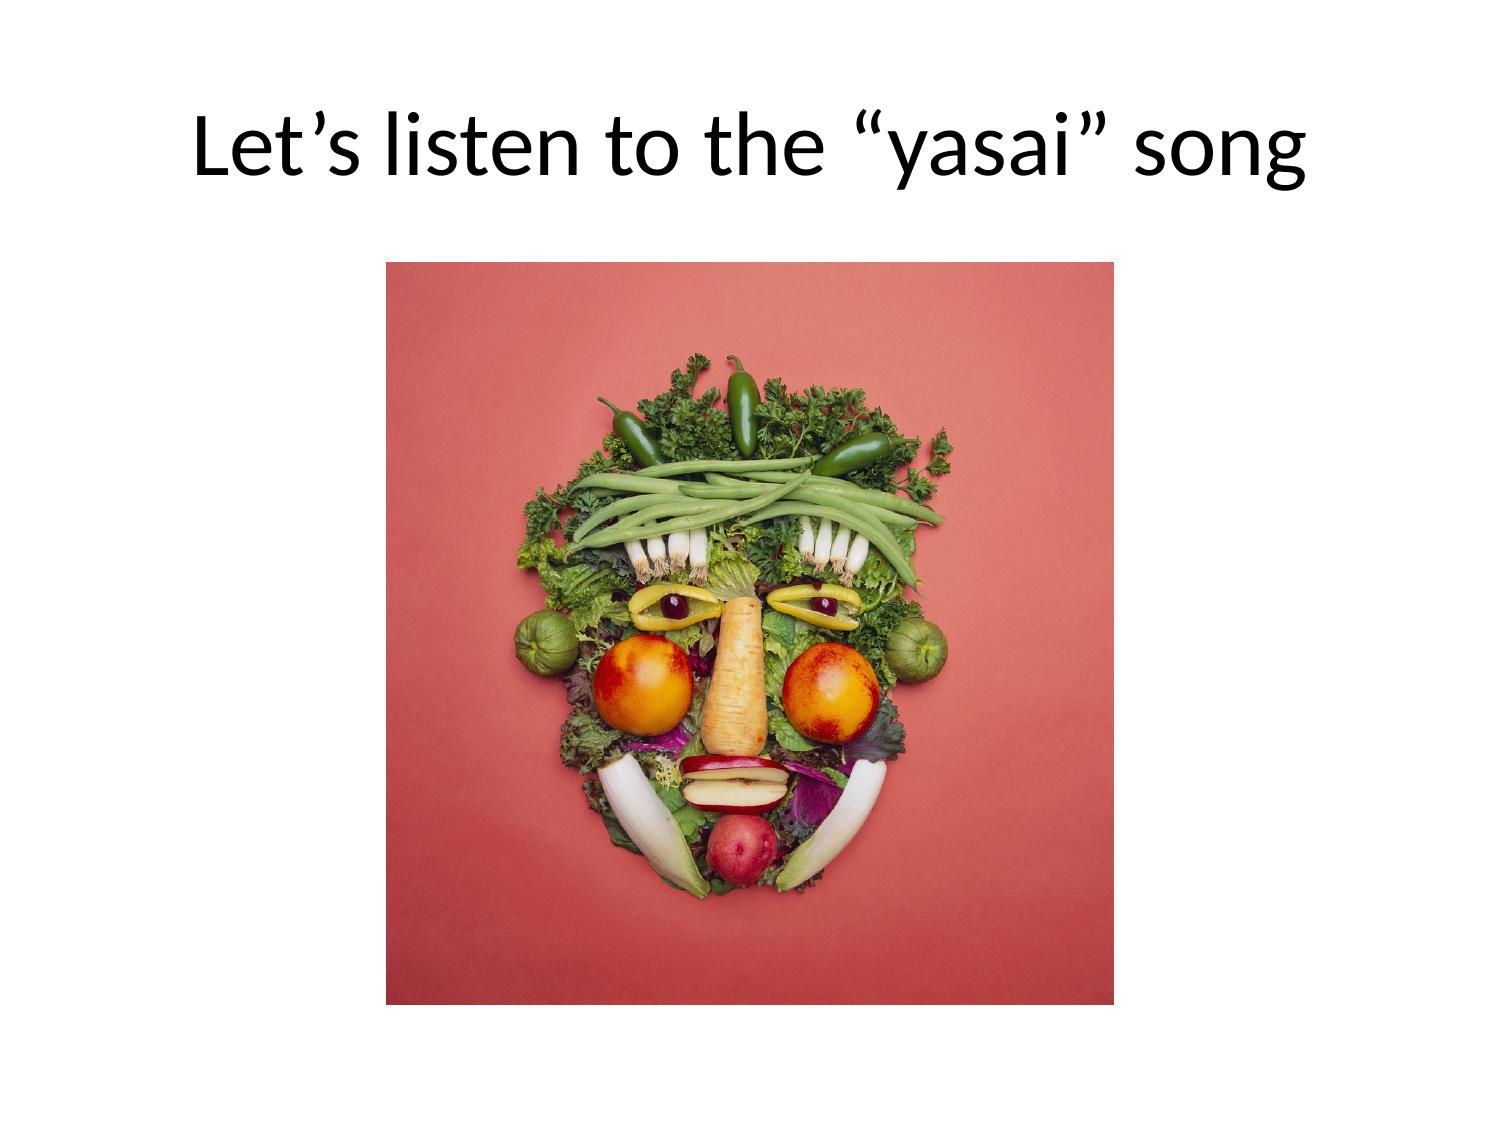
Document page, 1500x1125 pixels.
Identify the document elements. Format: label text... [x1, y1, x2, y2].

title Let’s listen to the “yasai” song [75, 45, 1425, 233]
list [385, 262, 1115, 1006]
